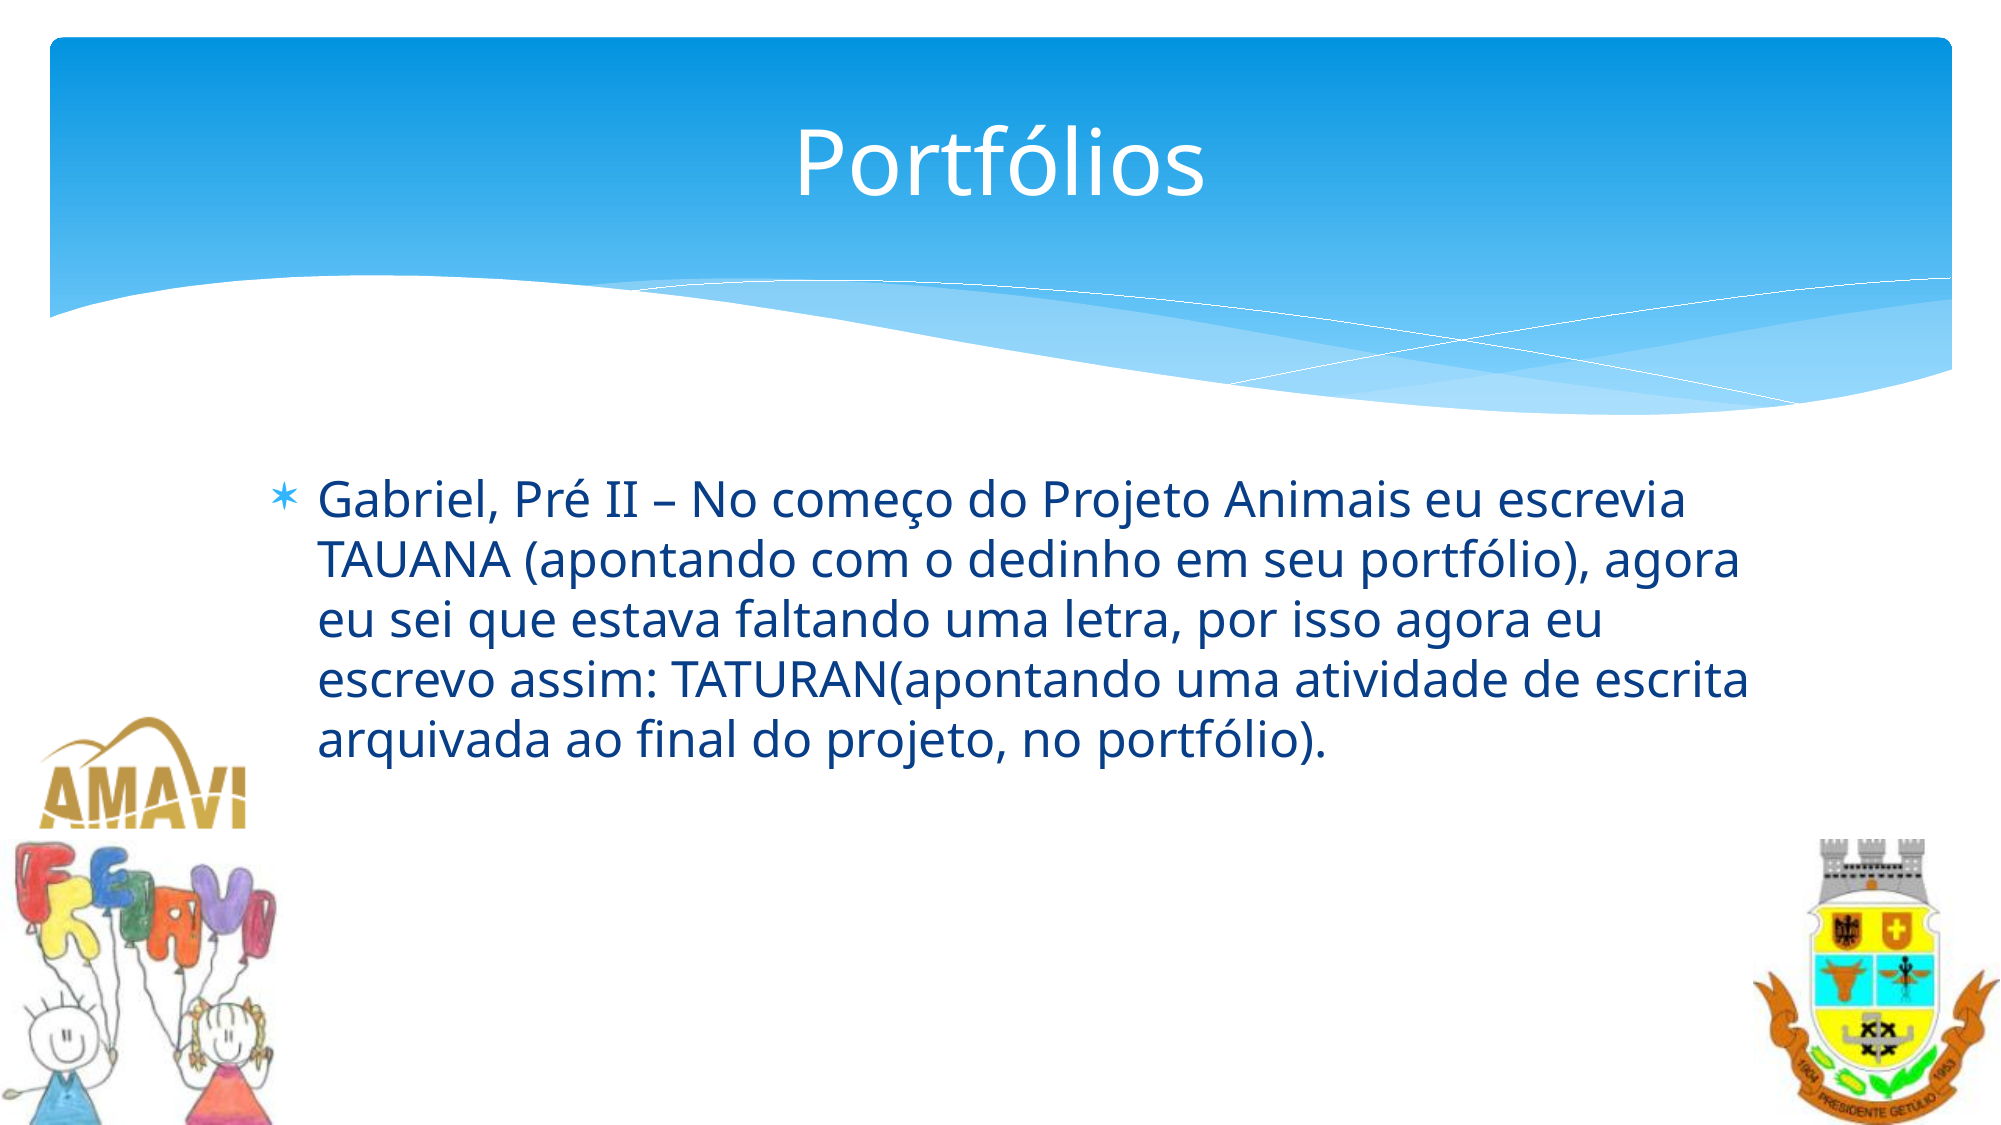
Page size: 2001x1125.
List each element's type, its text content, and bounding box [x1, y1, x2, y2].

list Gabriel, Pré II – No começo do Projeto Animais eu escrevia TAUANA (apontando com o dedinho em seu portfólio), agora eu sei que estava faltando uma letra, por isso agora eu escrevo assim: TATURAN(apontando uma atividade de escrita arquivada ao final do projeto, no portfólio). [257, 460, 1812, 1005]
picture [1752, 839, 2000, 1125]
title Portfólios [99, 55, 1900, 261]
picture [0, 700, 286, 1125]
